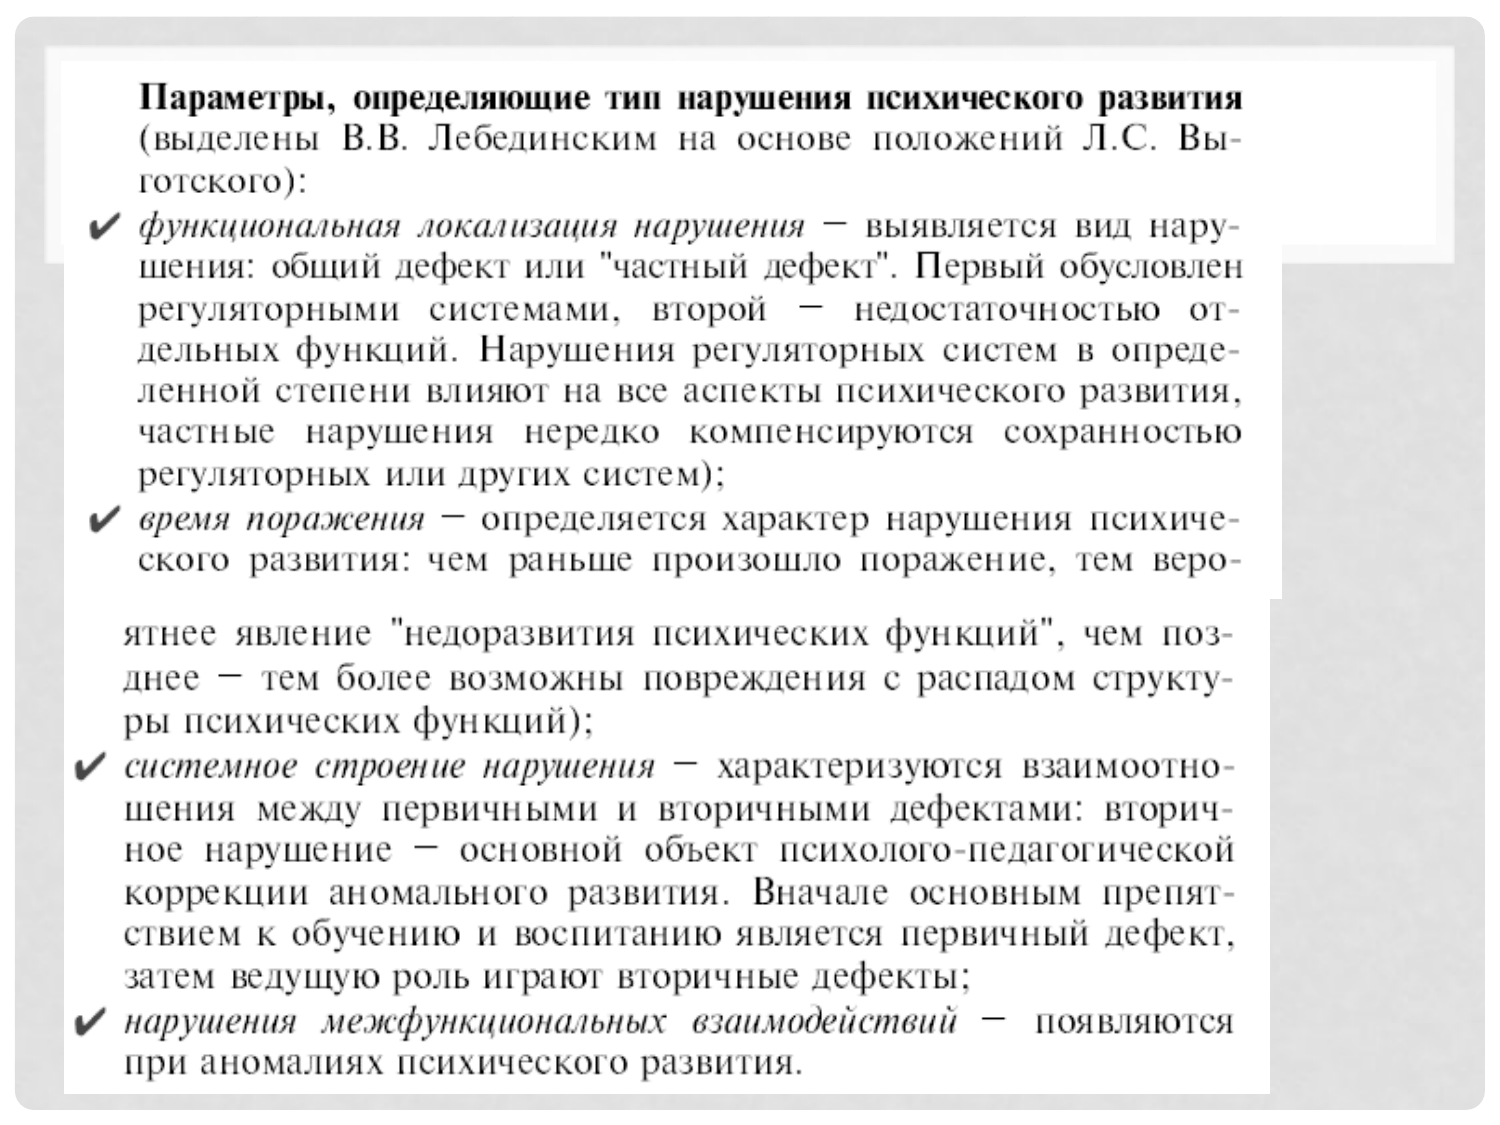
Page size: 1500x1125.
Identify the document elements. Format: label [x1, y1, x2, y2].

picture [64, 77, 1282, 1095]
